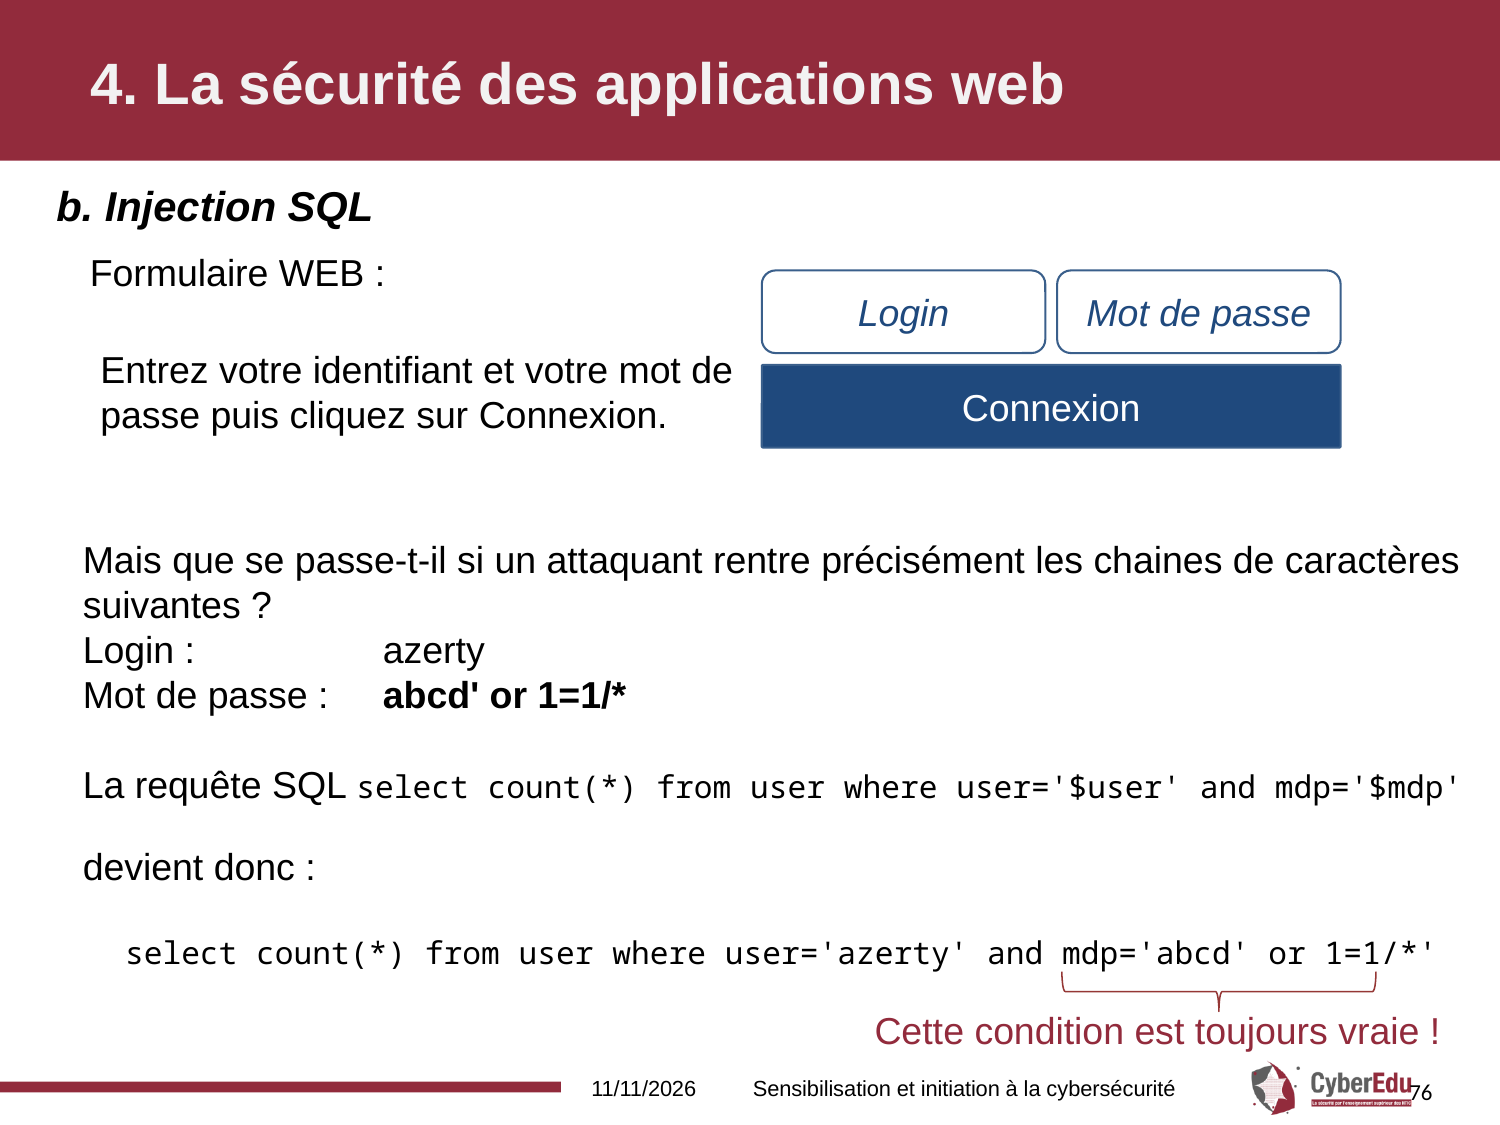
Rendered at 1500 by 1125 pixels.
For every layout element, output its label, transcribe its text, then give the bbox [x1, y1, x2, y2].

picture [1246, 1060, 1412, 1115]
text_box Login [759, 268, 1048, 356]
text_box Mot de passe [1055, 268, 1343, 356]
text_box Formulaire WEB : [74, 242, 685, 302]
text_box Mais que se passe-t-il si un attaquant rentre précisément les chaines de caractères suivantes ? Login : azerty Mot de passe : abcd' or 1=1/* La requête SQL select count(*) from user where user='$user' and mdp='$mdp' devient donc : select count(*) from user where user='azerty' and mdp='abcd' or 1=1/*' [68, 528, 1495, 1016]
title 4. La sécurité des applications web [75, 1, 1425, 161]
text_box Connexion [759, 362, 1343, 450]
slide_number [561, 1057, 727, 1118]
text_box b. Injection SQL [41, 172, 1471, 268]
text_box Entrez votre identifiant et votre mot de passe puis cliquez sur Connexion. [85, 338, 757, 443]
text_box Cette condition est toujours vraie ! [859, 999, 1471, 1060]
footer Sensibilisation et initiation à la cybersécurité [738, 1057, 1236, 1118]
text_box [1061, 971, 1377, 999]
